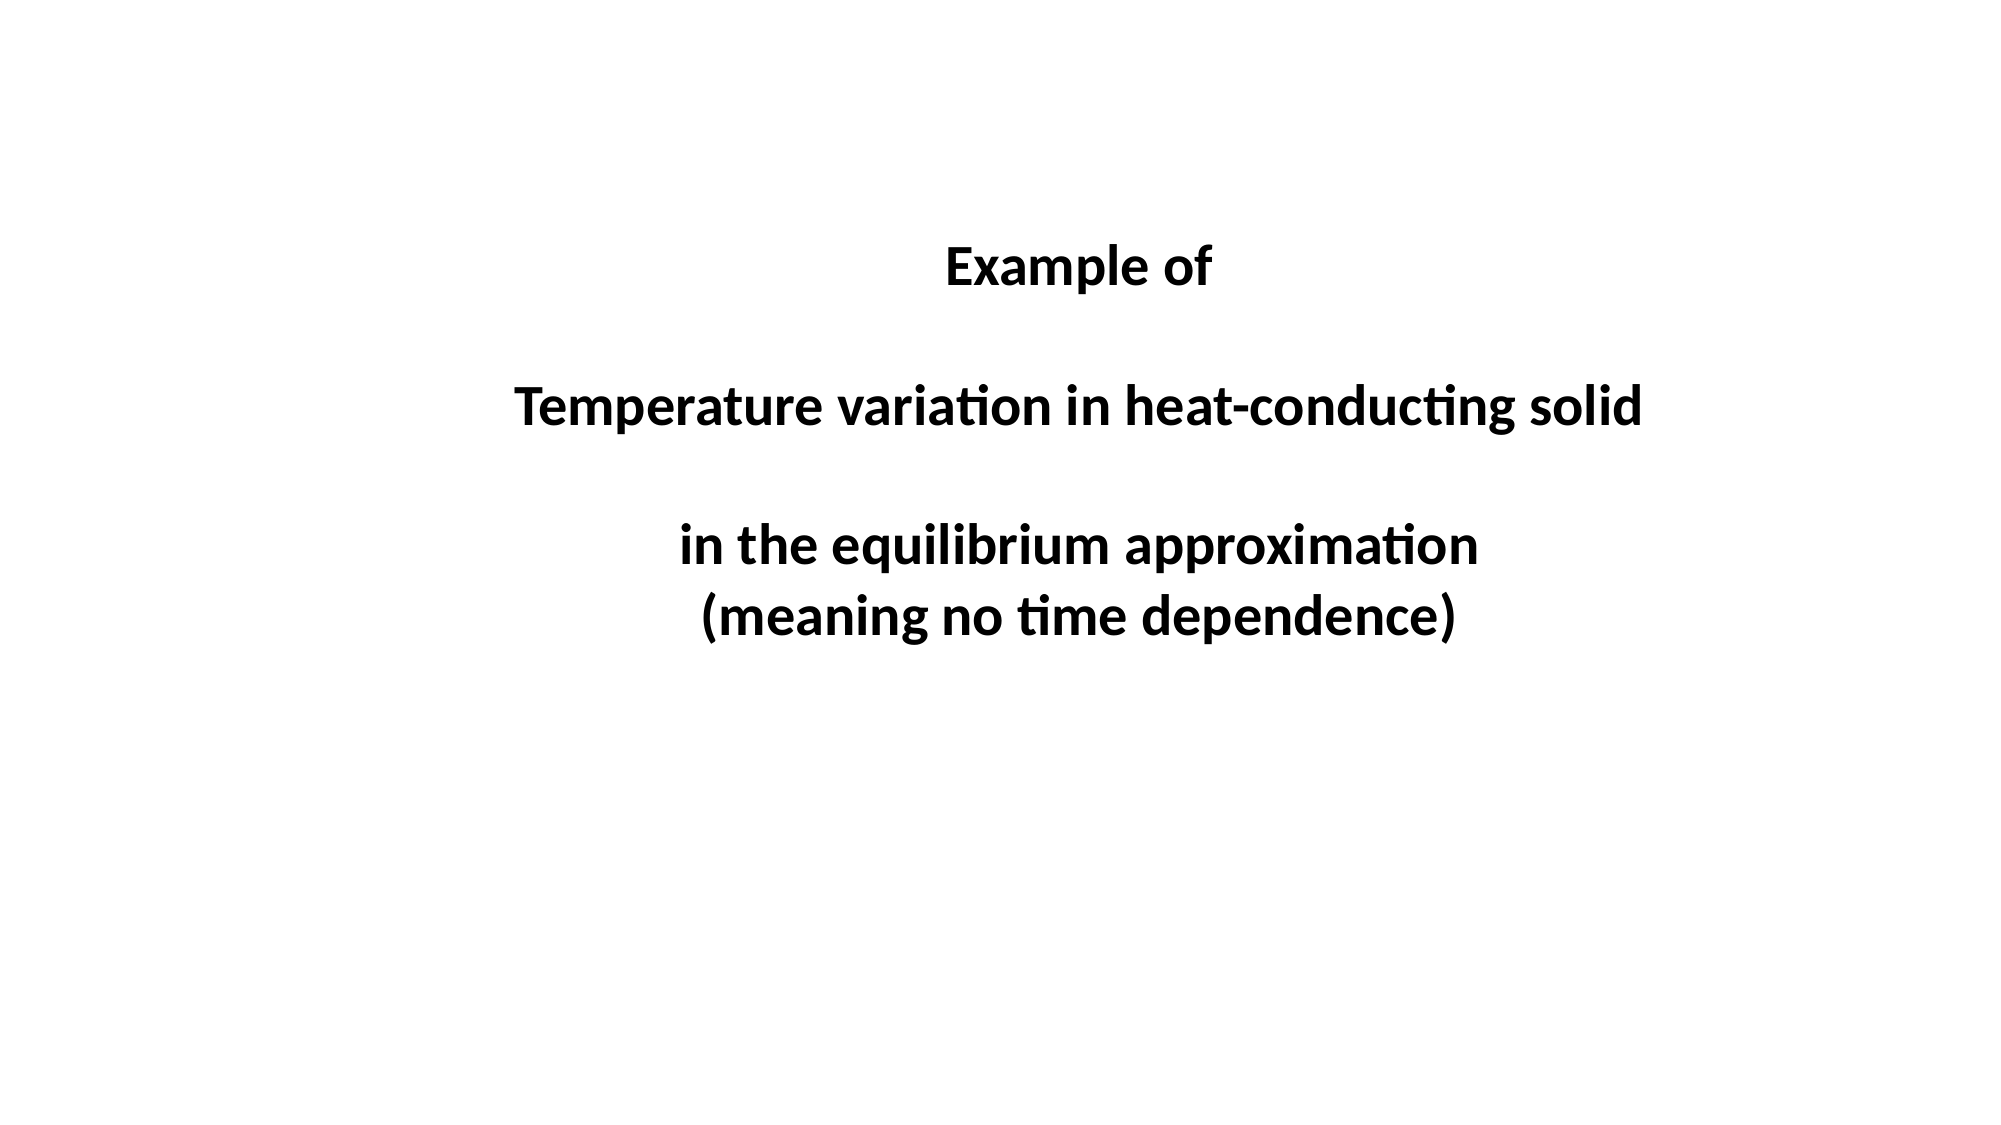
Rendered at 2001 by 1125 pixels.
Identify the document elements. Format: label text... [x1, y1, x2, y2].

text_box Example of Temperature variation in heat-conducting solid in the equilibrium approximation (meaning no time dependence) [193, 219, 1965, 724]
